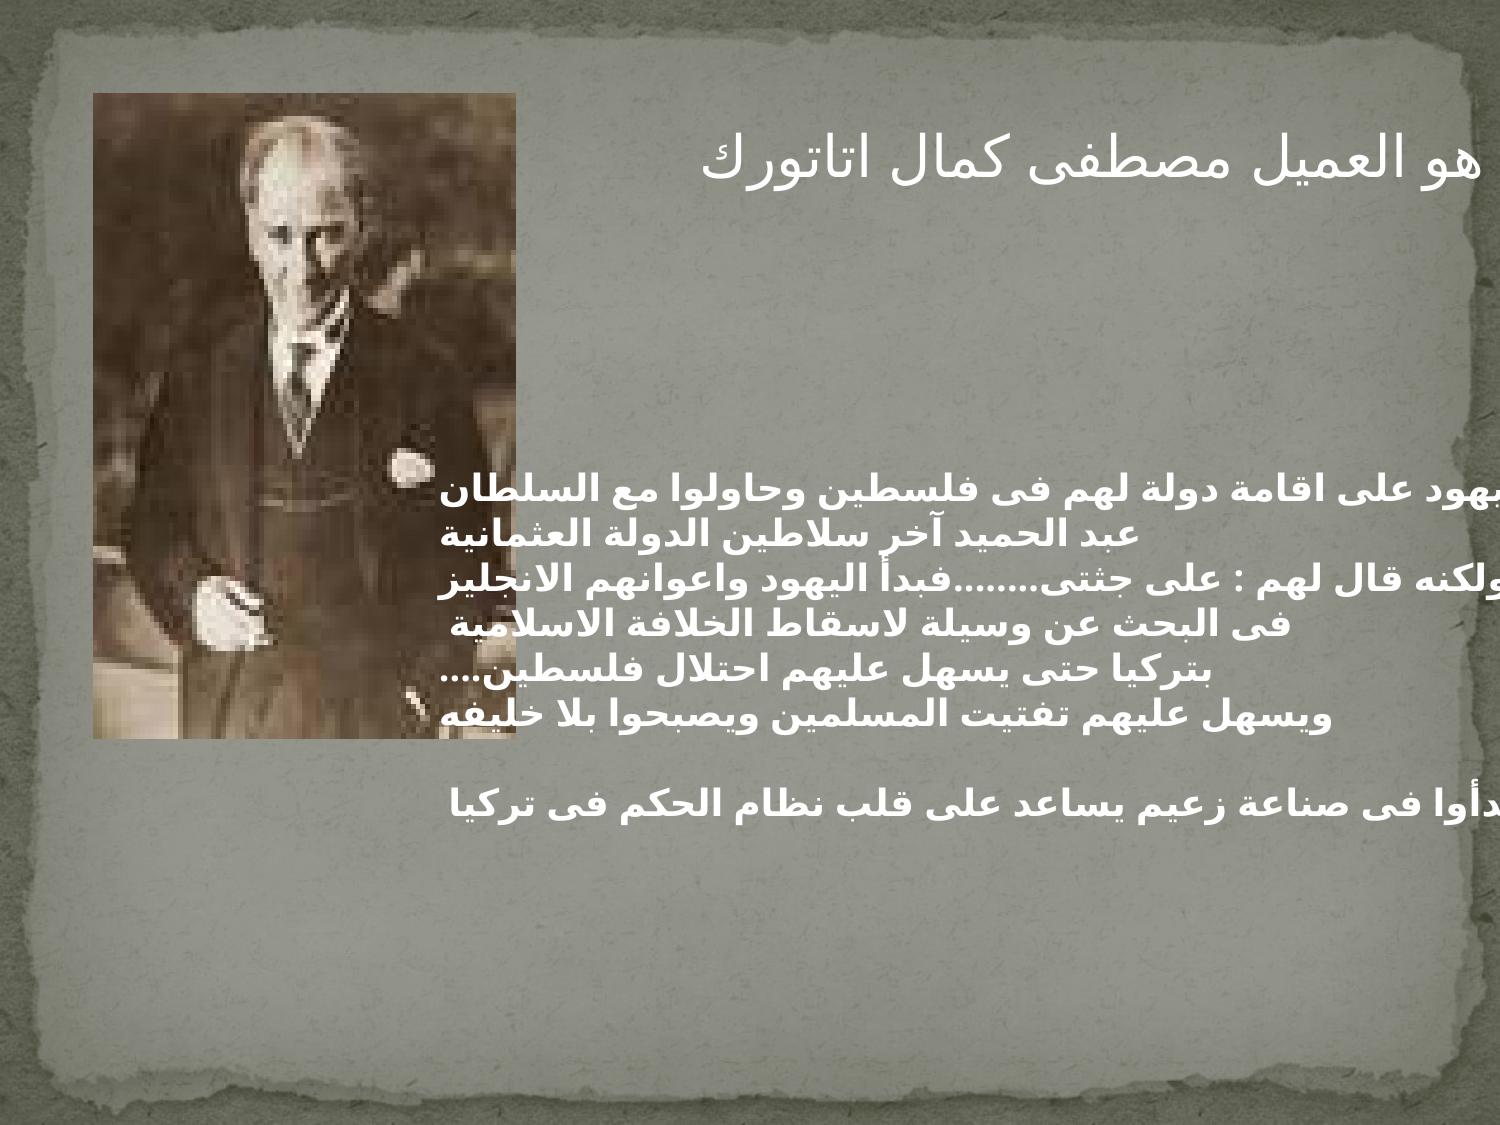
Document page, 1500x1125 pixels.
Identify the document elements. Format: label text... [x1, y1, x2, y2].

text_box من هو العميل مصطفى كمال اتاتورك [684, 112, 1500, 198]
picture [93, 93, 516, 739]
text_box سعى اليهود على اقامة دولة لهم فى فلسطين وحاولوا مع السلطان عبد الحميد آخر سلاطين الدولة العثمانية ولكنه قال لهم : على جثتى........فبدأ اليهود واعوانهم الانجليز فى البحث عن وسيلة لاسقاط الخلافة الاسلامية بتركيا حتى يسهل عليهم احتلال فلسطين.... ويسهل عليهم تفتيت المسلمين ويصبحوا بلا خليفه وطبعا بدأوا فى صناعة زعيم يساعد على قلب نظام الحكم فى تركيا [423, 456, 1500, 877]
